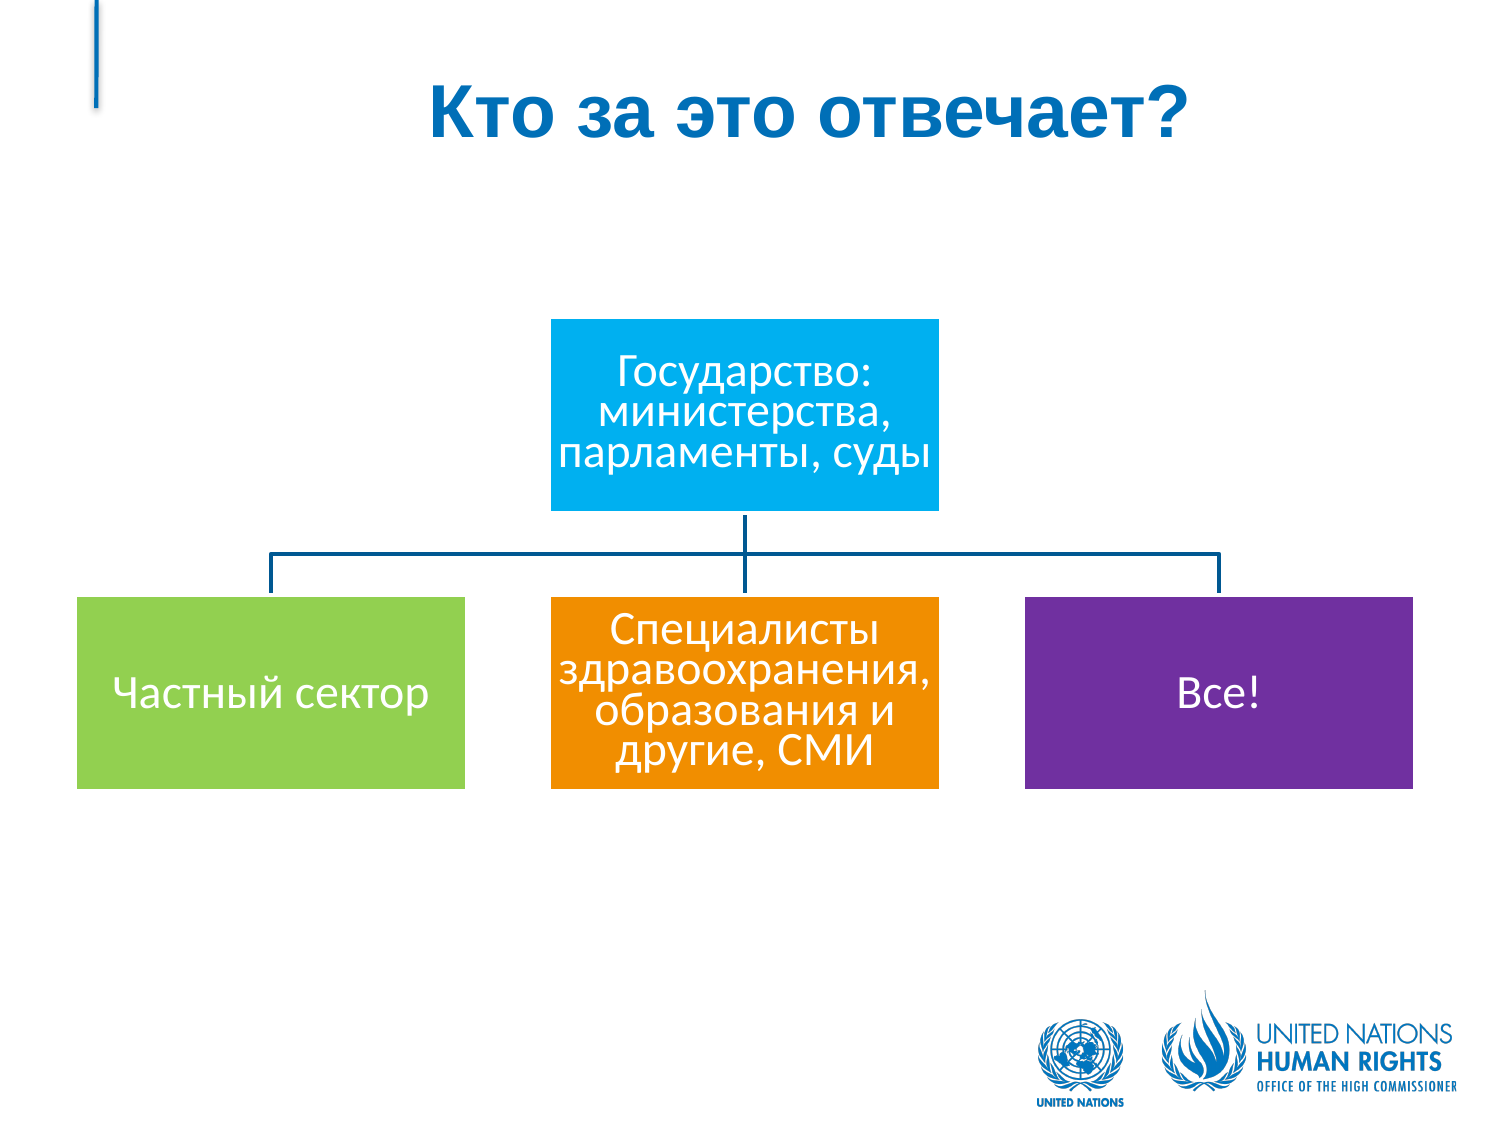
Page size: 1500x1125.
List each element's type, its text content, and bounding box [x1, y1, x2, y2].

picture [1037, 990, 1457, 1107]
text_box Кто за это отвечает? [74, 55, 1471, 160]
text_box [74, 205, 1416, 903]
